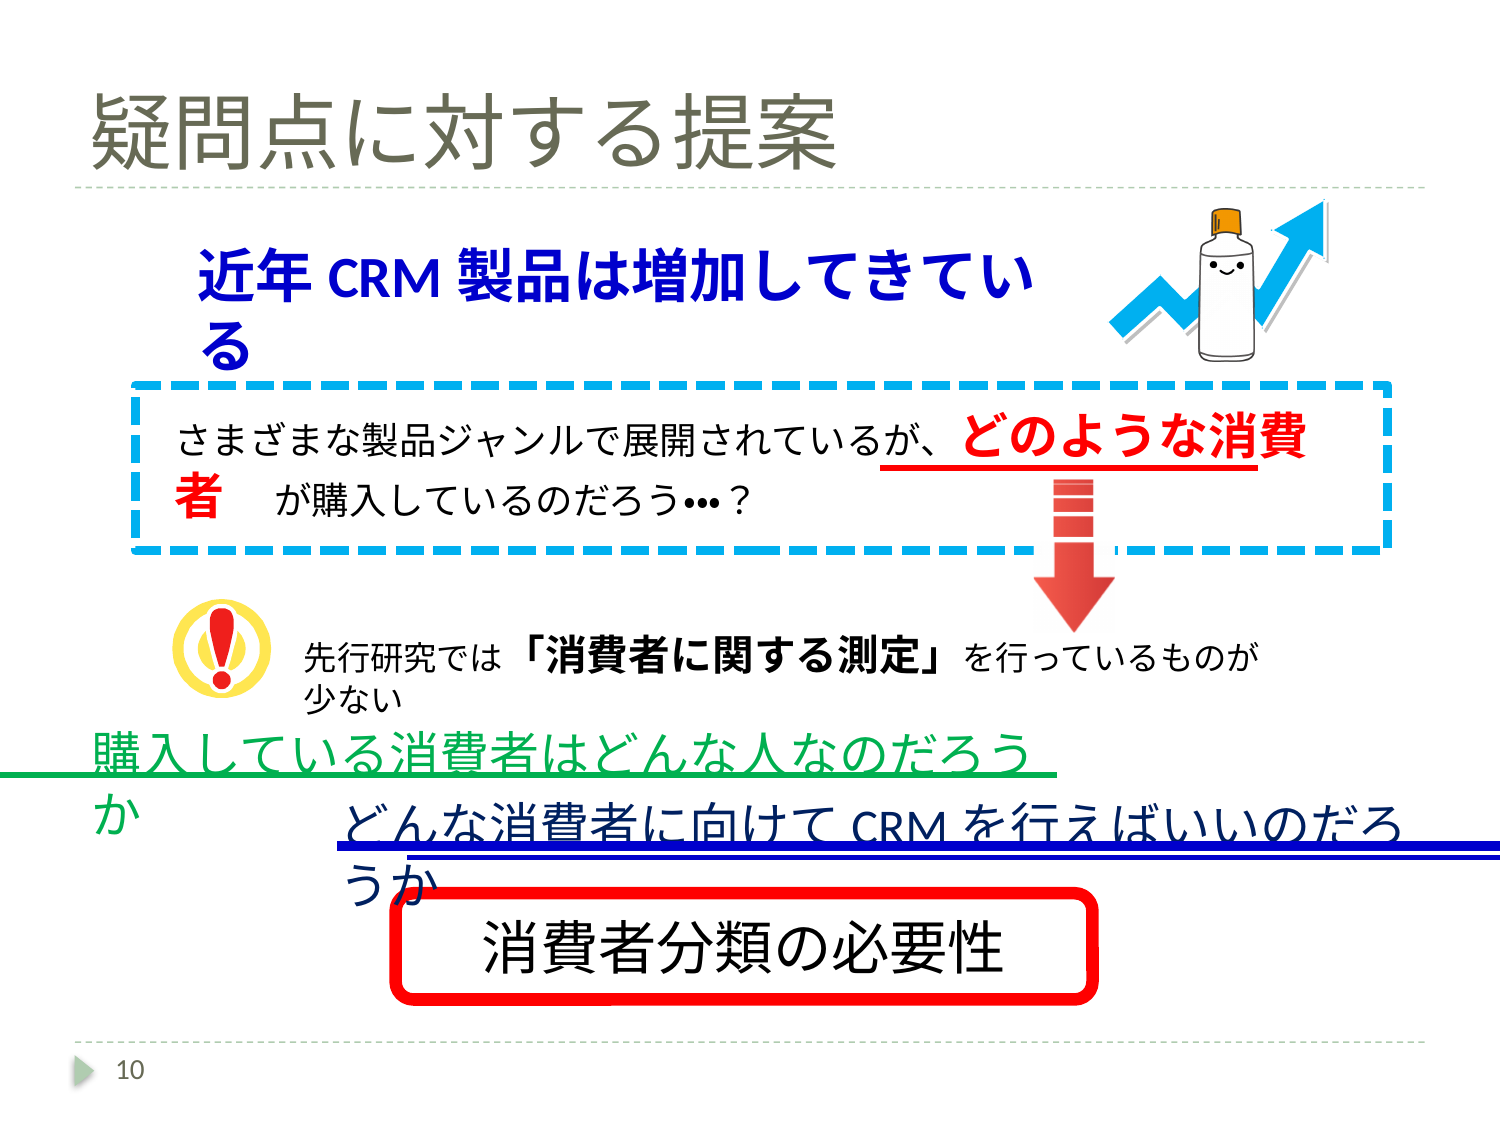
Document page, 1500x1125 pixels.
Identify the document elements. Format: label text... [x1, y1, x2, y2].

text_box 近年CRM製品は増加してきている [182, 231, 1093, 385]
picture [997, 515, 1151, 597]
text_box 先行研究では「消費者に関する測定」を行っているものが少ない [289, 621, 1306, 727]
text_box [0, 715, 1070, 792]
slide_number 10 [100, 1042, 426, 1103]
picture [1104, 195, 1329, 362]
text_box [324, 786, 1500, 863]
text_box [134, 384, 1389, 552]
text_box 消費者分類の必要性 [394, 891, 1095, 1002]
picture [170, 597, 273, 700]
title 疑問点に対する提案 [75, 24, 1425, 188]
